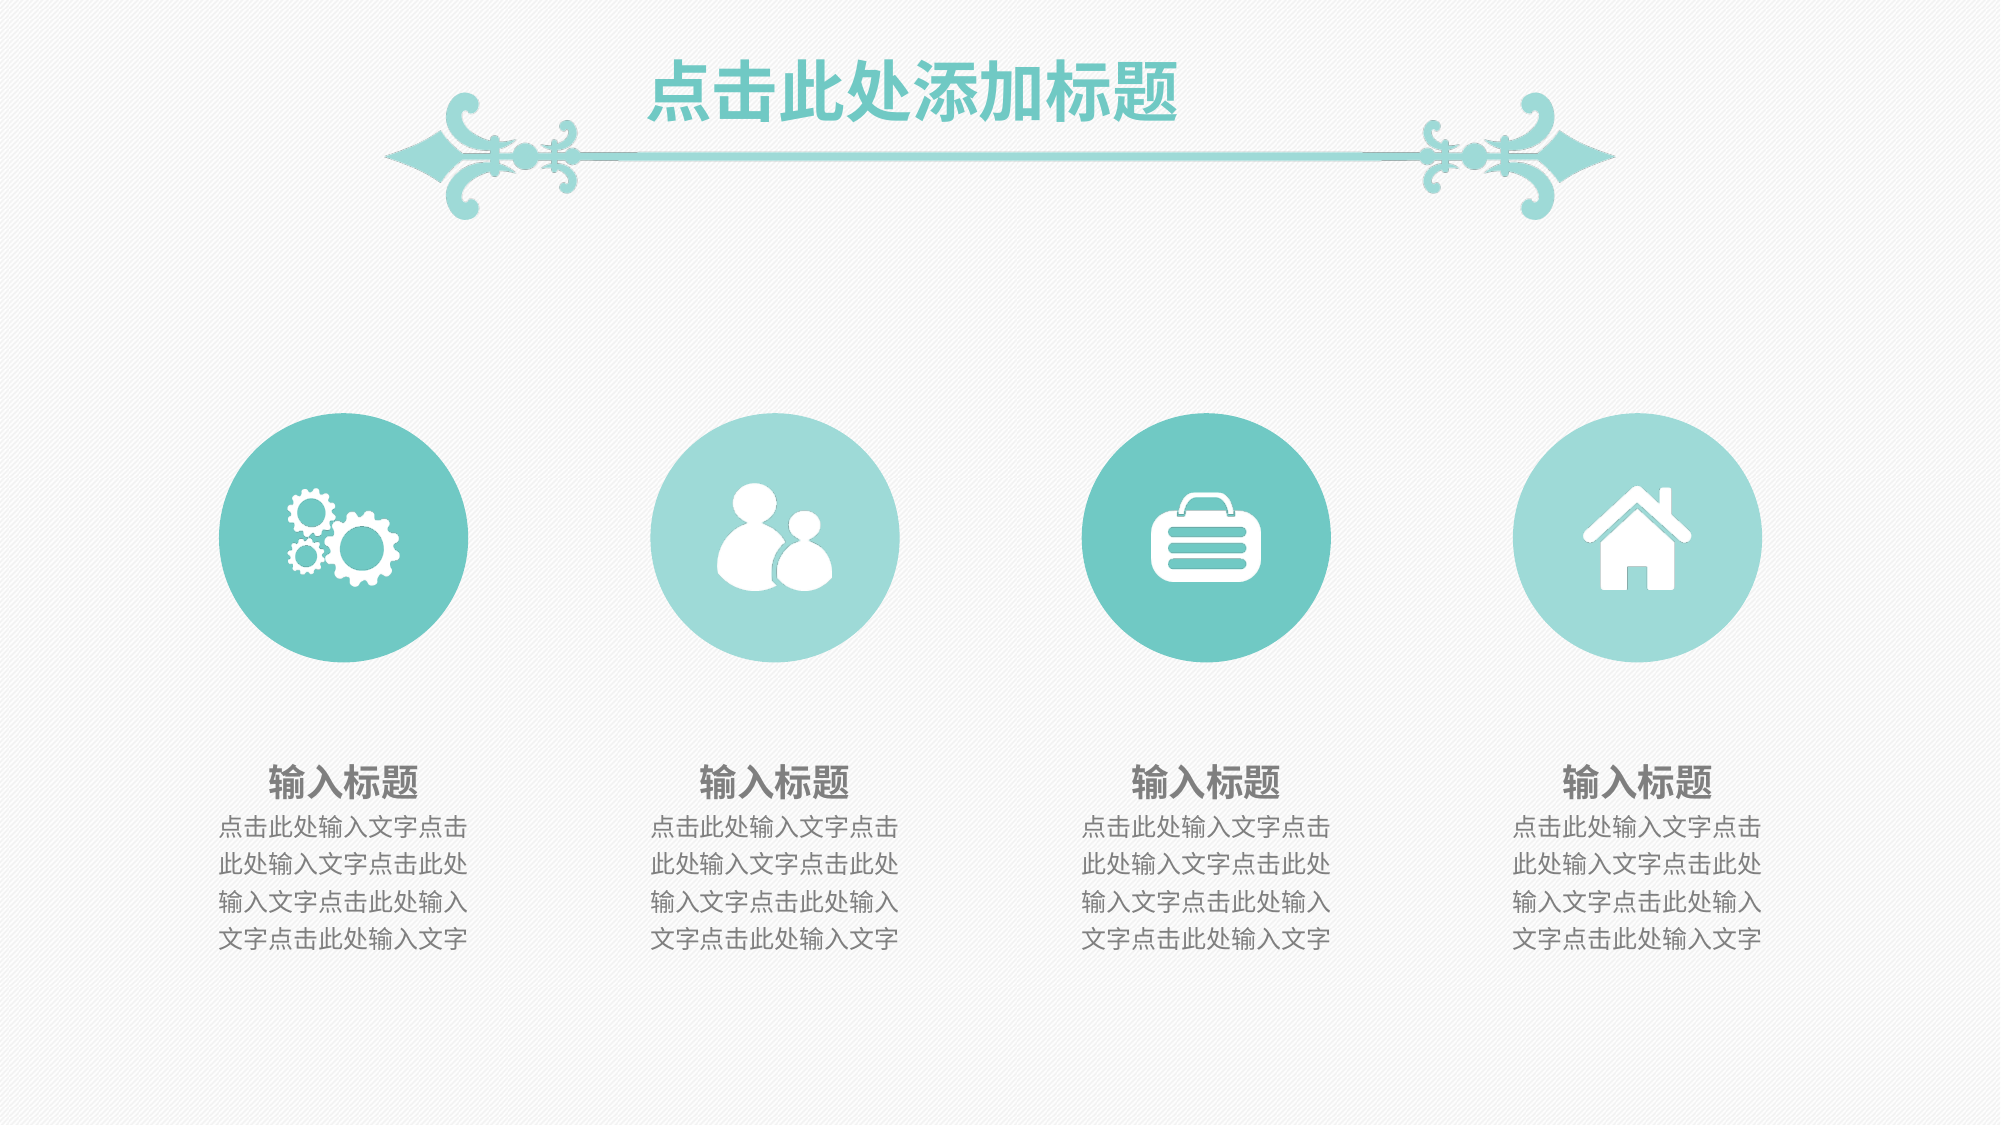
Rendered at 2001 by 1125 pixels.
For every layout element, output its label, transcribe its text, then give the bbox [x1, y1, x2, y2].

text_box 输入标题 点击此处输入文字点击此处输入文字点击此处输入文字点击此处输入文字点击此处输入文字 [193, 740, 494, 962]
text_box 输入标题 点击此处输入文字点击此处输入文字点击此处输入文字点击此处输入文字点击此处输入文字 [624, 740, 926, 962]
text_box 点击此处添加标题 [630, 42, 1370, 91]
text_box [1512, 412, 1763, 663]
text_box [1081, 412, 1332, 663]
picture [0, 0, 2001, 1125]
text_box 输入标题 点击此处输入文字点击此处输入文字点击此处输入文字点击此处输入文字点击此处输入文字 [1487, 740, 1788, 962]
text_box 输入标题 点击此处输入文字点击此处输入文字点击此处输入文字点击此处输入文字点击此处输入文字 [1055, 740, 1357, 962]
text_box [650, 412, 900, 663]
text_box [218, 412, 469, 663]
